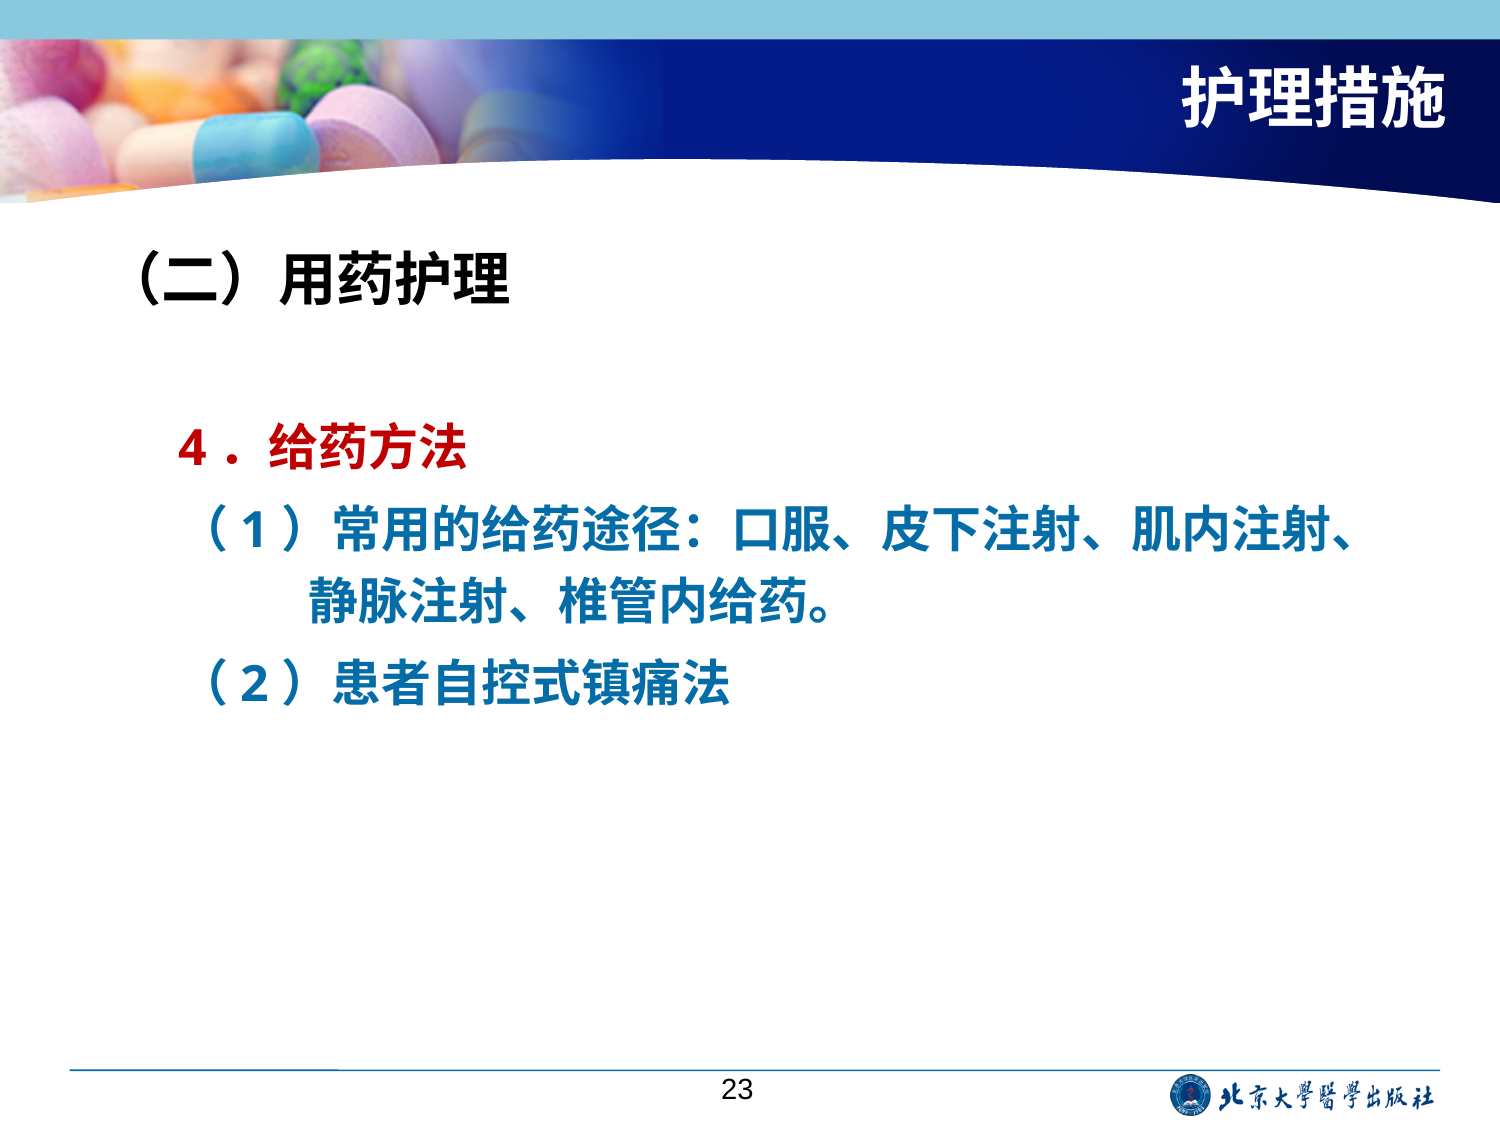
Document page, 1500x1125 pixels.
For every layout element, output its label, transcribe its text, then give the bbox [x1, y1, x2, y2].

title 护理措施 [137, 49, 1463, 143]
picture [1425, 1074, 1436, 1118]
text_box 23 [562, 1062, 913, 1113]
picture [0, 40, 1500, 203]
list （二）用药护理 4．给药方法 （1）常用的给药途径：口服、皮下注射、肌内注射、静脉注射、椎管内给药。 （2）患者自控式镇痛法 [88, 234, 1425, 1125]
